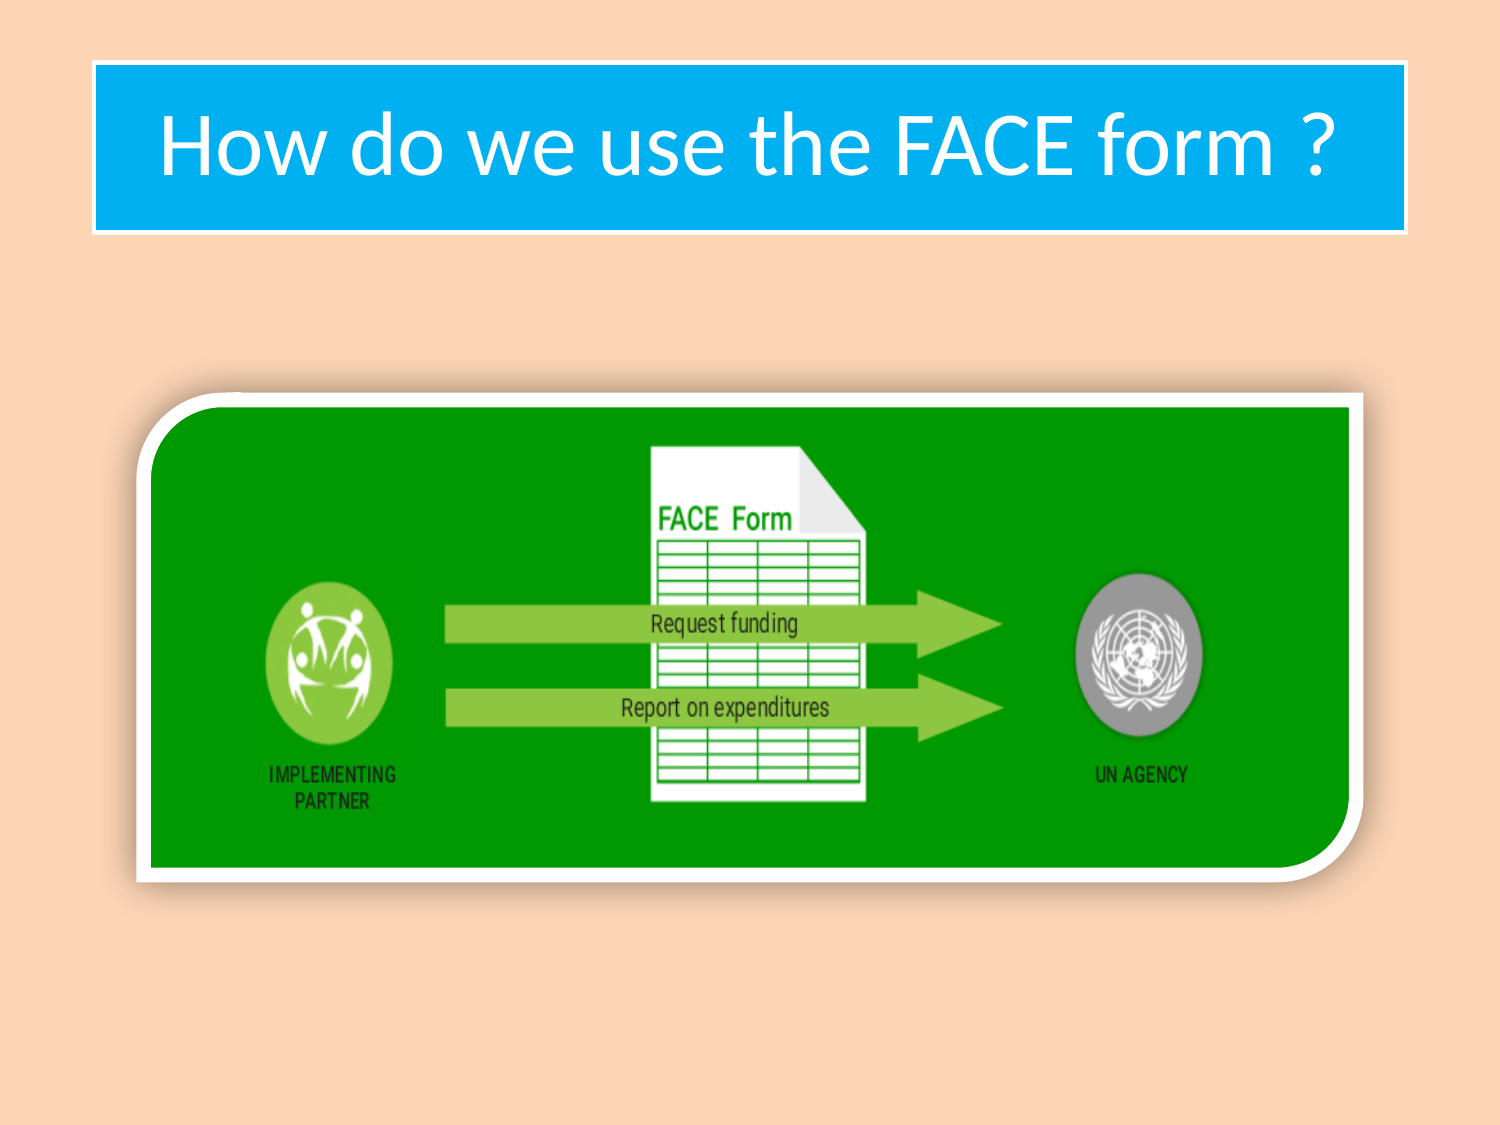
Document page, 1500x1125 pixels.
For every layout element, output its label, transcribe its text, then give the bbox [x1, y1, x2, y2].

title How do we use the FACE form ? [75, 45, 1425, 233]
picture [143, 399, 1357, 876]
